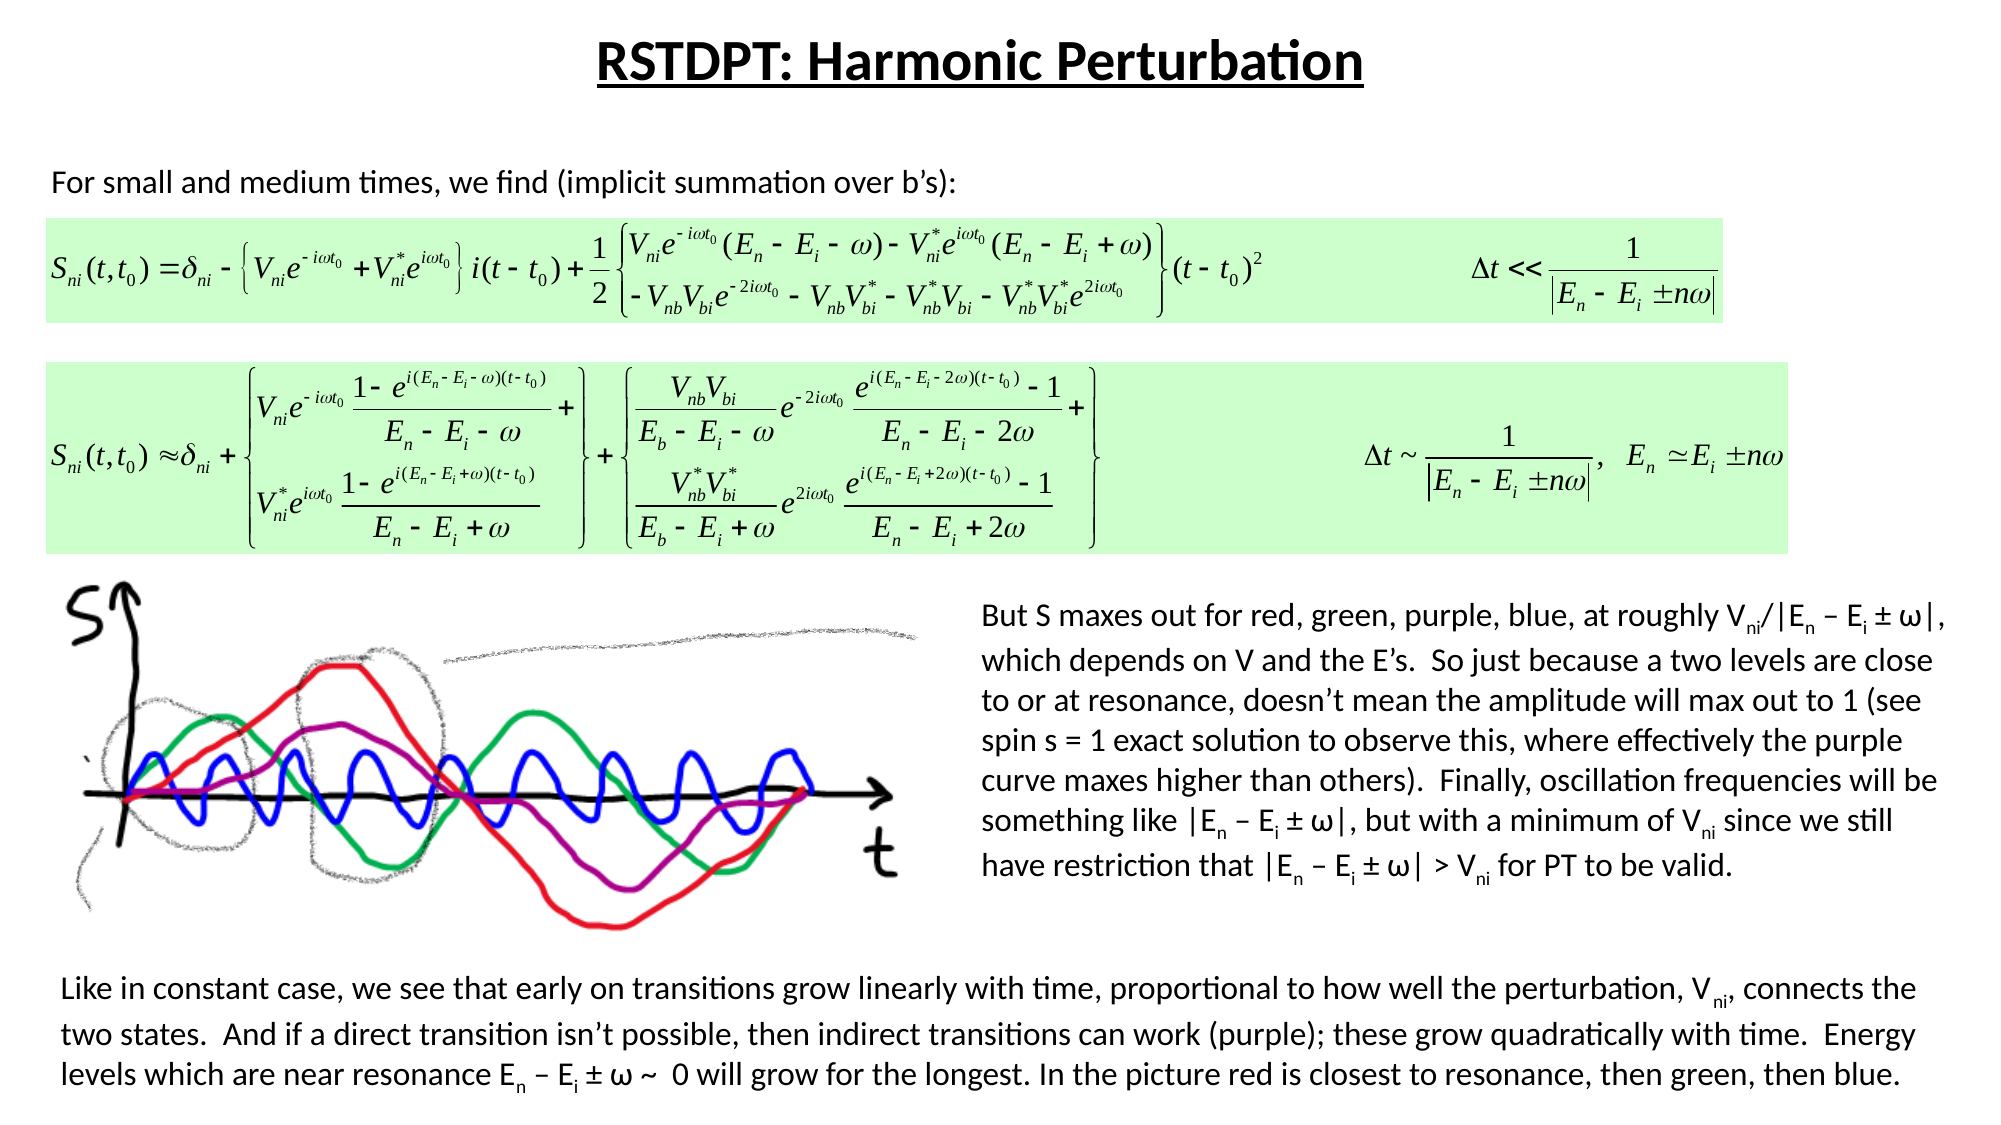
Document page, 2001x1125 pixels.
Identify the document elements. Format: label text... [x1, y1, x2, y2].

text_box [45, 218, 1724, 324]
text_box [290, 621, 929, 908]
text_box Like in constant case, we see that early on transitions grow linearly with time, proportional to how well the perturbation, Vni, connects the two states. And if a direct transition isn’t possible, then indirect transitions can work (purple); these grow quadratically with time. Energy levels which are near resonance En – Ei ± ω ~ 0 will grow for the longest. In the picture red is closest to resonance, then green, then blue. [45, 959, 1962, 1105]
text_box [45, 361, 1788, 555]
text_box RSTDPT: Harmonic Perturbation [581, 14, 1403, 100]
text_box But S maxes out for red, green, purple, blue, at roughly Vni/|En – Ei ± ω|, which depends on V and the E’s. So just because a two levels are close to or at resonance, doesn’t mean the amplitude will max out to 1 (see spin s = 1 exact solution to observe this, where effectively the purple curve maxes higher than others). Finally, oscillation frequencies will be something like |En – Ei ± ω|, but with a minimum of Vni since we still have restriction that |En – Ei ± ω| > Vni for PT to be valid. [966, 585, 1962, 897]
text_box For small and medium times, we find (implicit summation over b’s): [36, 152, 1000, 207]
picture [44, 562, 935, 963]
